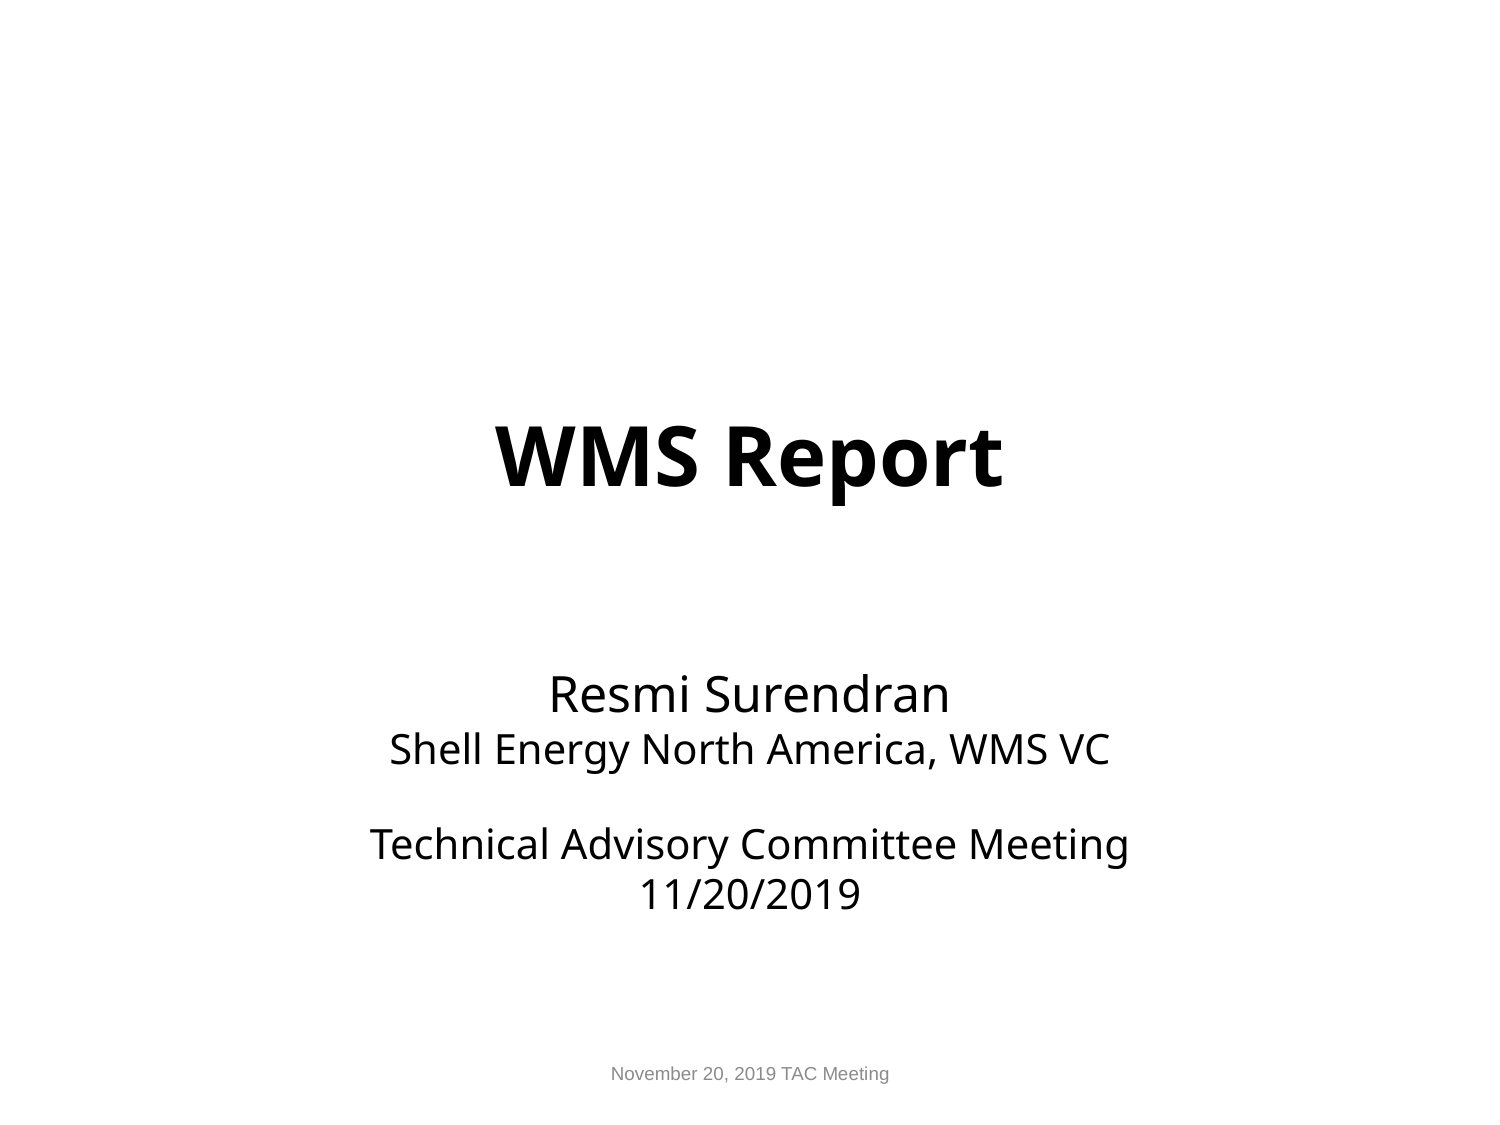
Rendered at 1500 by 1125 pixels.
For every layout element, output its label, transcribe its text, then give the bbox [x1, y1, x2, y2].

text_box WMS Report Resmi Surendran Shell Energy North America, WMS VC Technical Advisory Committee Meeting 11/20/2019 [131, 395, 1369, 976]
footer November 20, 2019 TAC Meeting [496, 1042, 1004, 1103]
